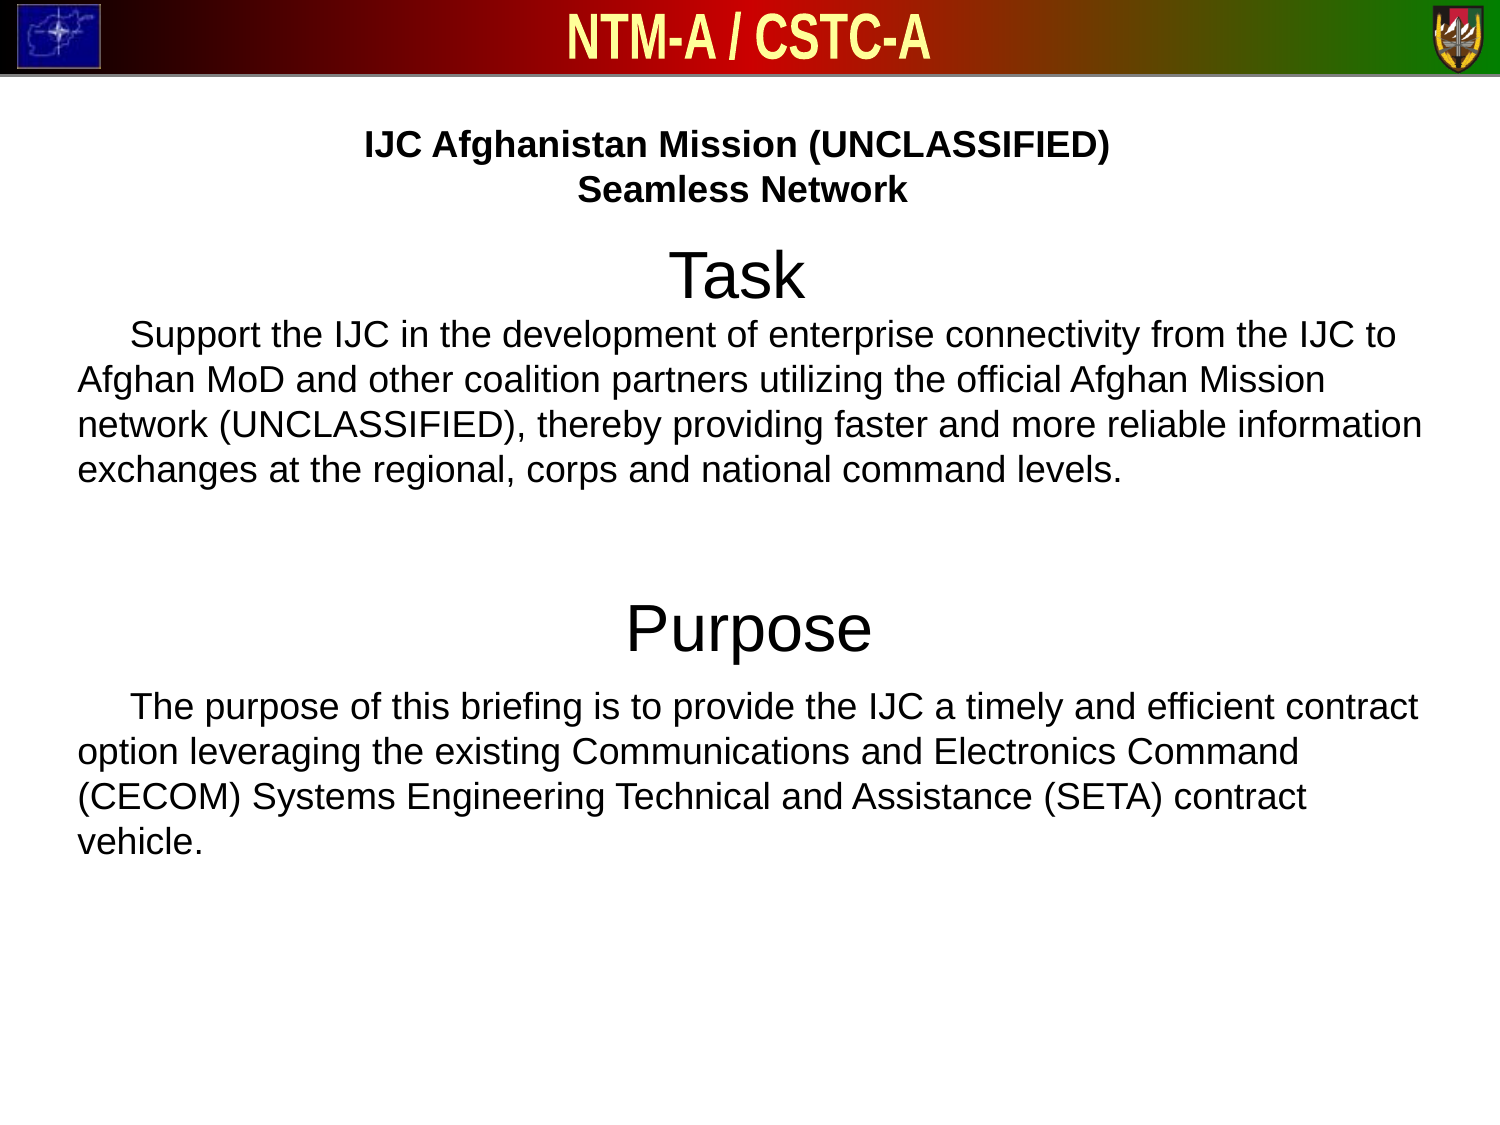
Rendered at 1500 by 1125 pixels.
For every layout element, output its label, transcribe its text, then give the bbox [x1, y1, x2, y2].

text_box Purpose [74, 549, 1425, 700]
text_box Support the IJC in the development of enterprise connectivity from the IJC to Afghan MoD and other coalition partners utilizing the official Afghan Mission network (UNCLASSIFIED), thereby providing faster and more reliable information exchanges at the regional, corps and national command levels. [62, 257, 1450, 498]
text_box The purpose of this briefing is to provide the IJC a timely and efficient contract option leveraging the existing Communications and Electronics Command (CECOM) Systems Engineering Technical and Assistance (SETA) contract vehicle. [62, 674, 1450, 870]
picture [17, 4, 101, 69]
text_box IJC Afghanistan Mission (UNCLASSIFIED) Seamless Network [162, 112, 1313, 218]
picture [1432, 5, 1484, 74]
text_box Task [62, 224, 1413, 325]
